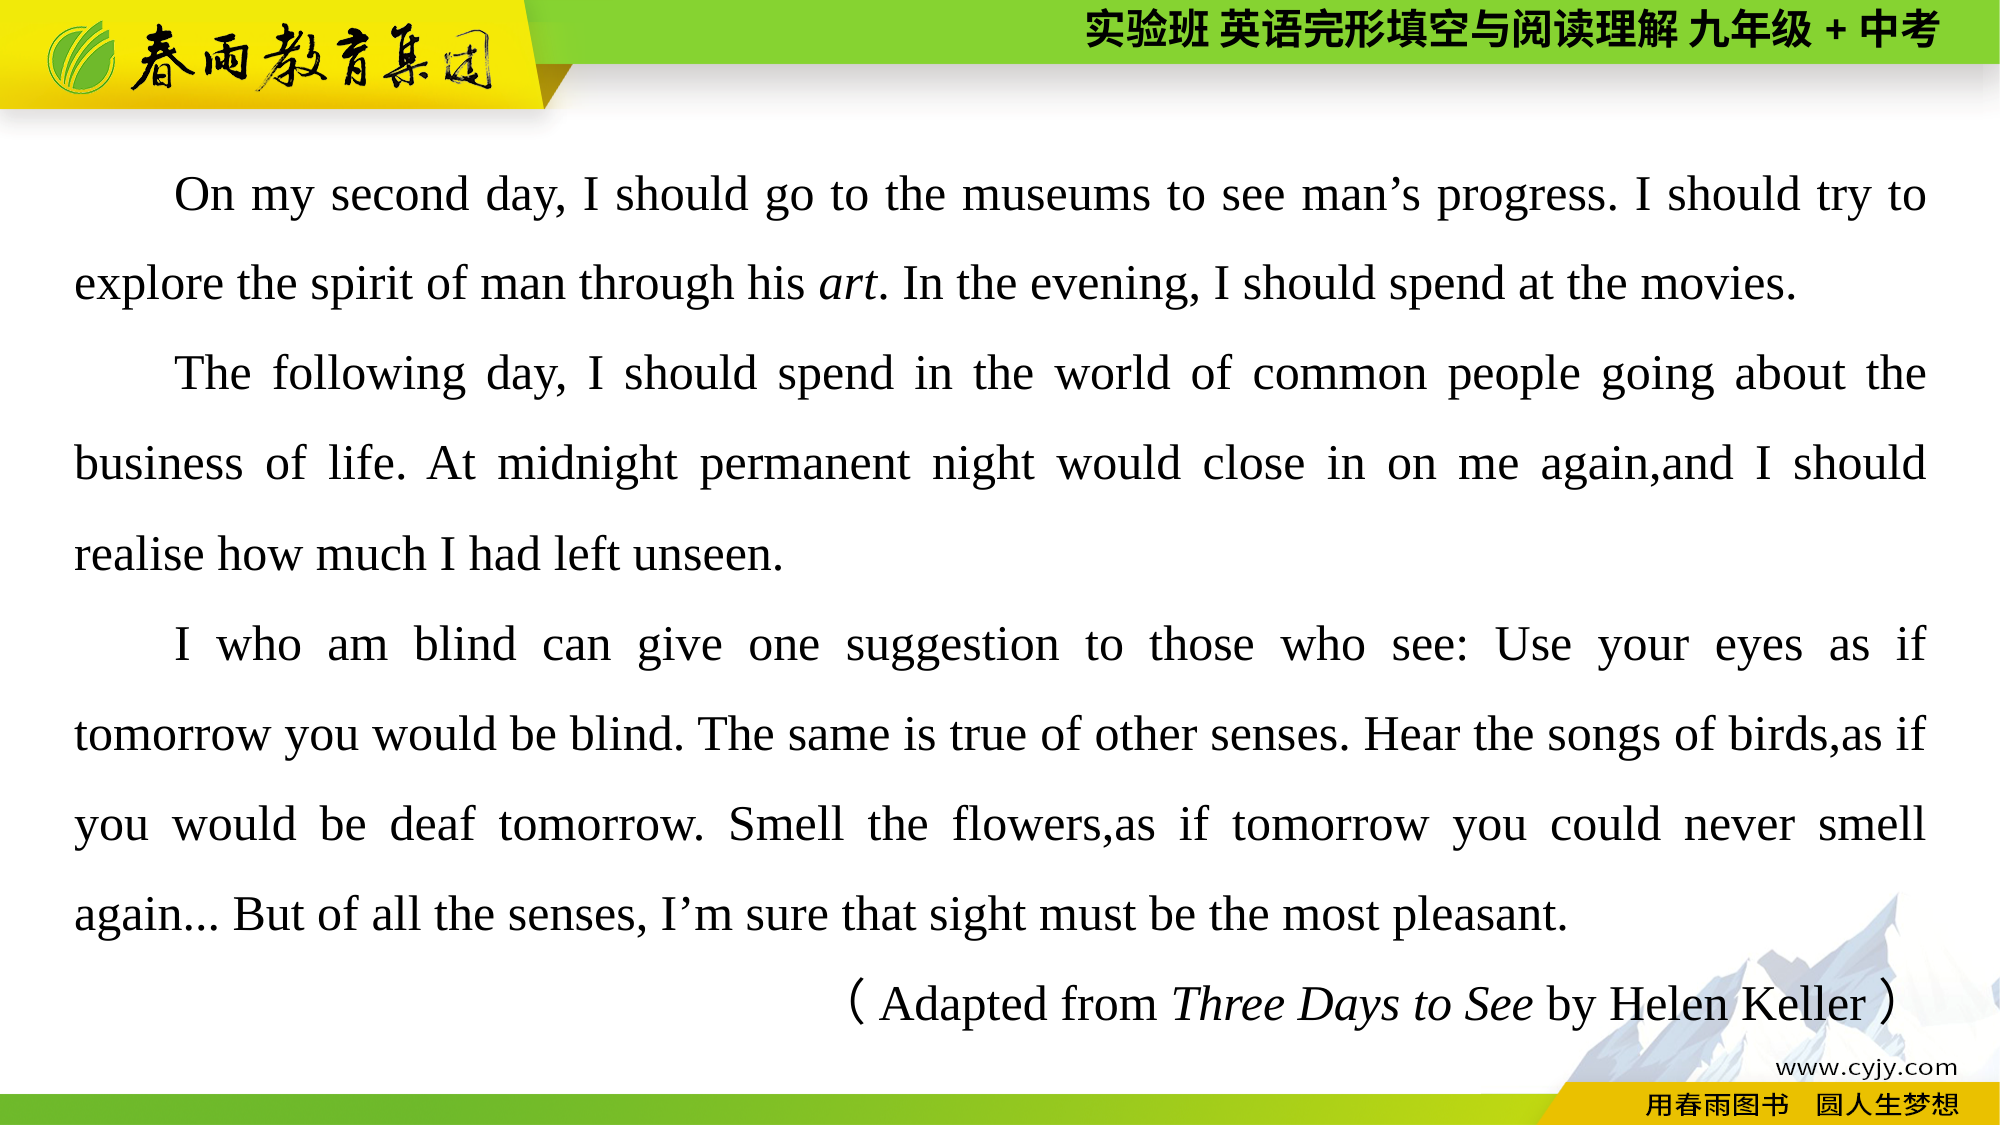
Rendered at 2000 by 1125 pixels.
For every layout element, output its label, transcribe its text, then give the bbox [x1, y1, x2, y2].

list On my second day, I should go to the museums to see man’s progress. I should try to explore the spirit of man through his art. In the evening, I should spend at the movies. The following day, I should spend in the world of common people going about the business of life. At midnight permanent night would close in on me again,and I should realise how much I had left unseen. I who am blind can give one suggestion to those who see: Use your eyes as if tomorrow you would be blind. The same is true of other senses. Hear the songs of birds,as if you would be deaf tomorrow. Smell the flowers,as if tomorrow you could never smell again... But of all the senses, I’m sure that sight must be the most pleasant. （Adapted from Three Days to See by Helen Keller） [59, 122, 1944, 1047]
picture [0, 0, 2000, 1125]
